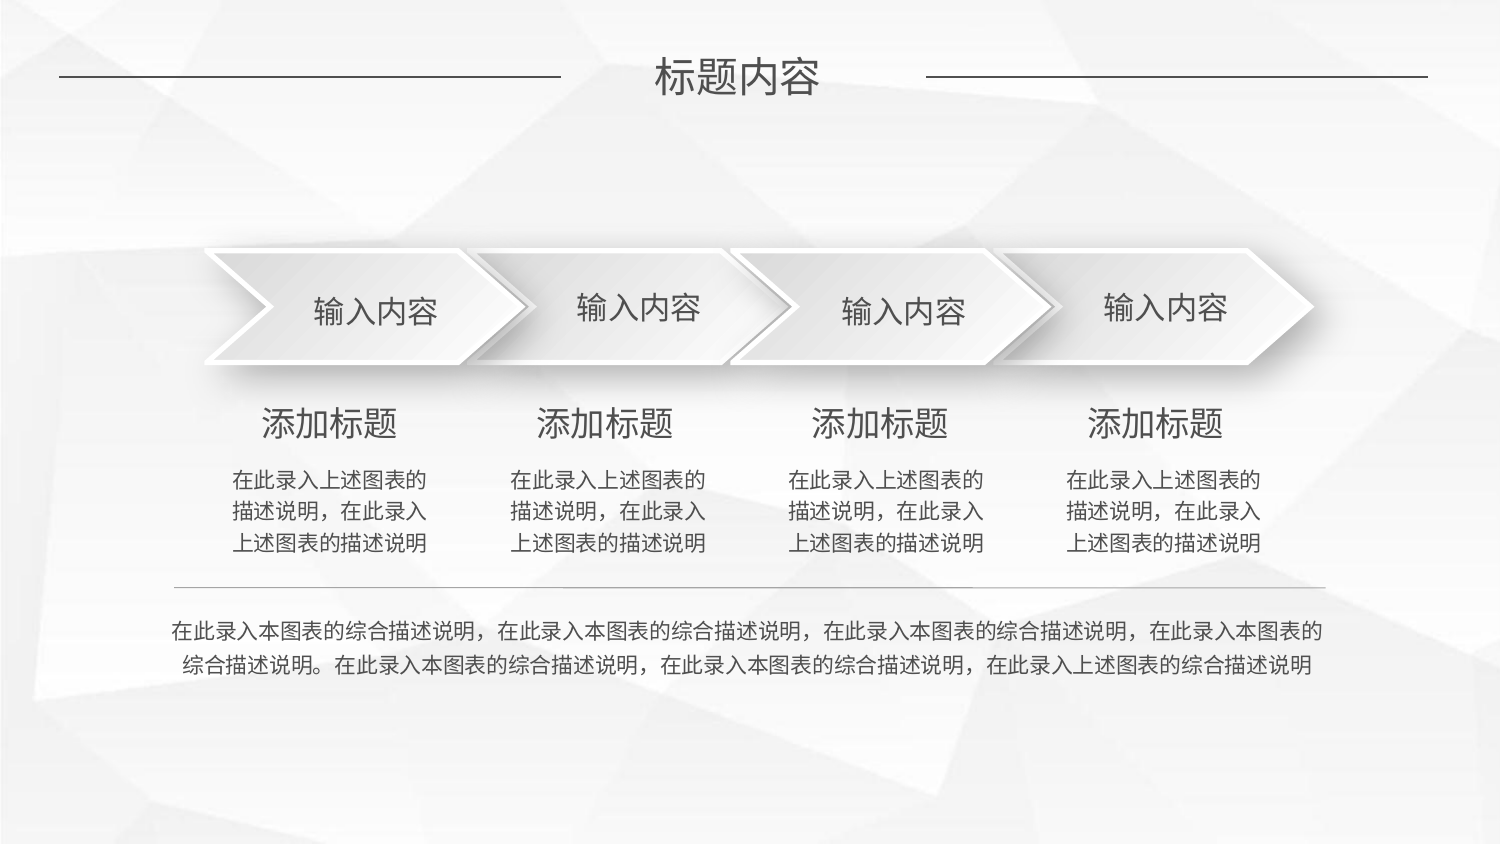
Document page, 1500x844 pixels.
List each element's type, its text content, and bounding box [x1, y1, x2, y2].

text_box 标题内容 [608, 43, 868, 109]
text_box 添加标题 [525, 396, 685, 450]
text_box 添加标题 [249, 396, 410, 450]
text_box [732, 250, 1048, 363]
text_box 在此录入本图表的综合描述说明，在此录入本图表的综合描述说明，在此录入本图表的综合描述说明，在此录入本图表的综合描述说明。在此录入本图表的综合描述说明，在此录入本图表的综合描述说明，在此录入上述图表的综合描述说明 [155, 604, 1341, 684]
text_box 添加标题 [800, 396, 961, 450]
text_box 在此录入上述图表的描述说明，在此录入上述图表的描述说明 [493, 455, 724, 562]
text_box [206, 250, 522, 363]
picture [0, 0, 1500, 844]
text_box 在此录入上述图表的描述说明，在此录入上述图表的描述说明 [769, 455, 1003, 562]
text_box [1048, 250, 1311, 363]
text_box 添加标题 [1075, 396, 1236, 450]
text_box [522, 250, 732, 363]
text_box 在此录入上述图表的描述说明，在此录入上述图表的描述说明 [1048, 455, 1280, 562]
text_box 在此录入上述图表的描述说明，在此录入上述图表的描述说明 [212, 455, 448, 562]
